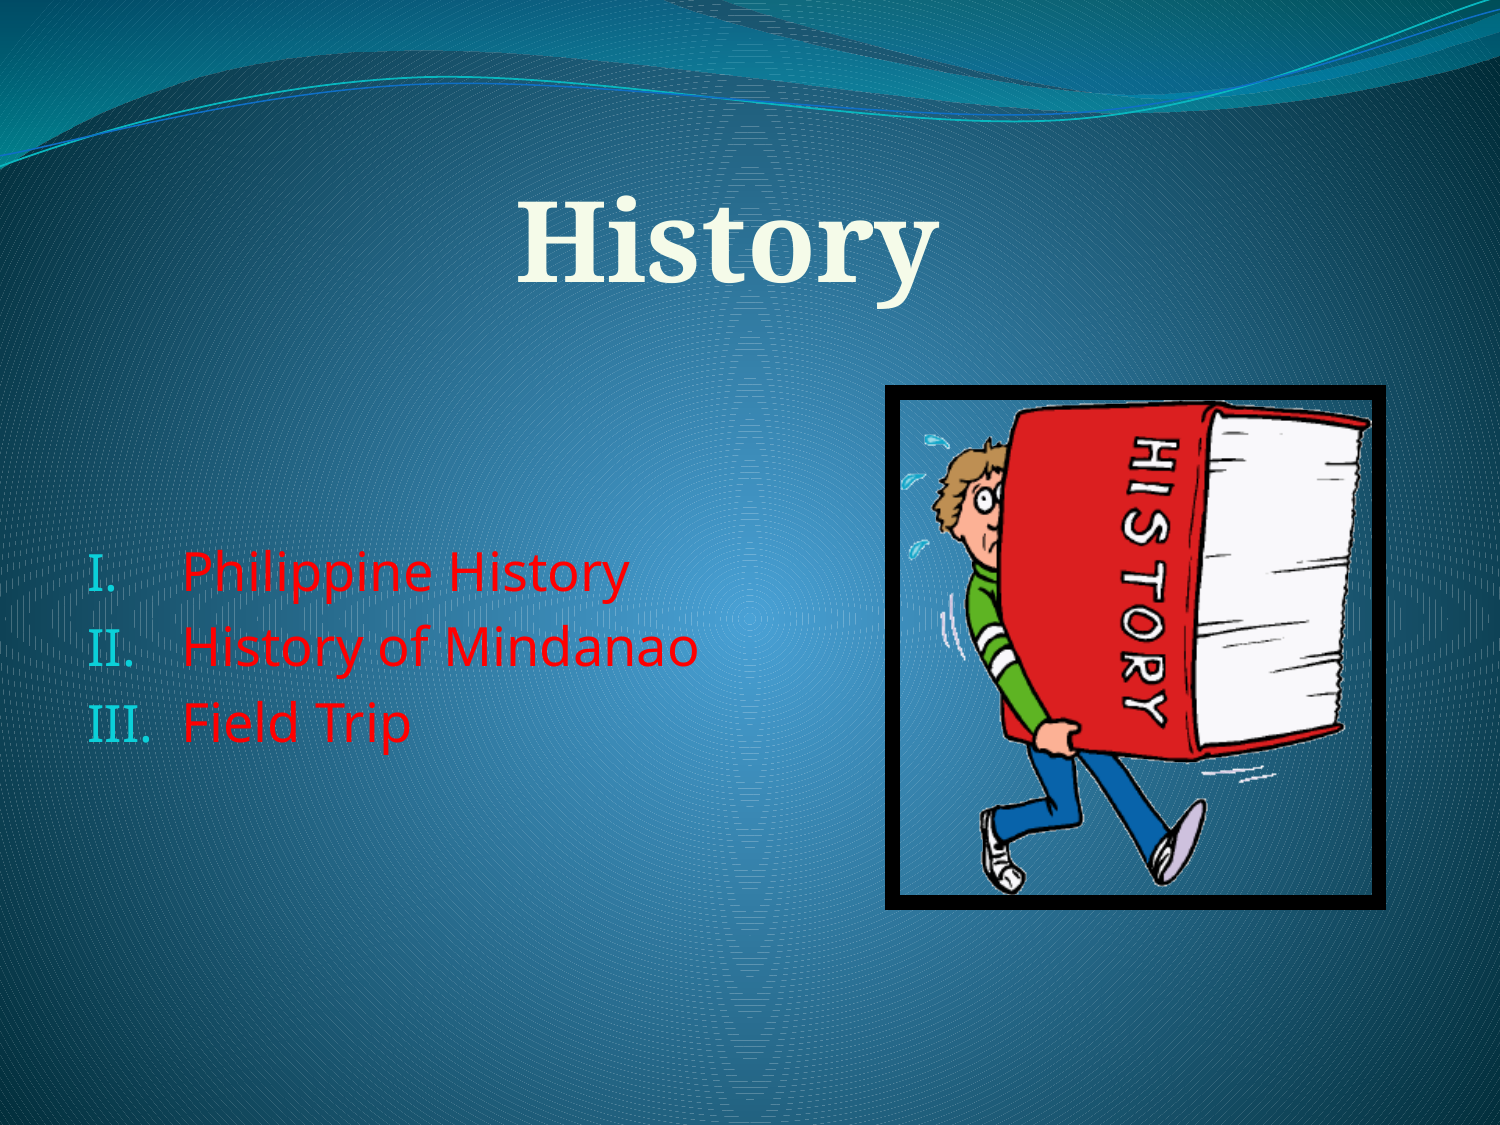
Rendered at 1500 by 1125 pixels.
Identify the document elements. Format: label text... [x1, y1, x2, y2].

text_box History [343, 162, 1113, 313]
picture [899, 399, 1372, 896]
subtitle Philippine History History of Mindanao Field Trip [87, 529, 885, 818]
